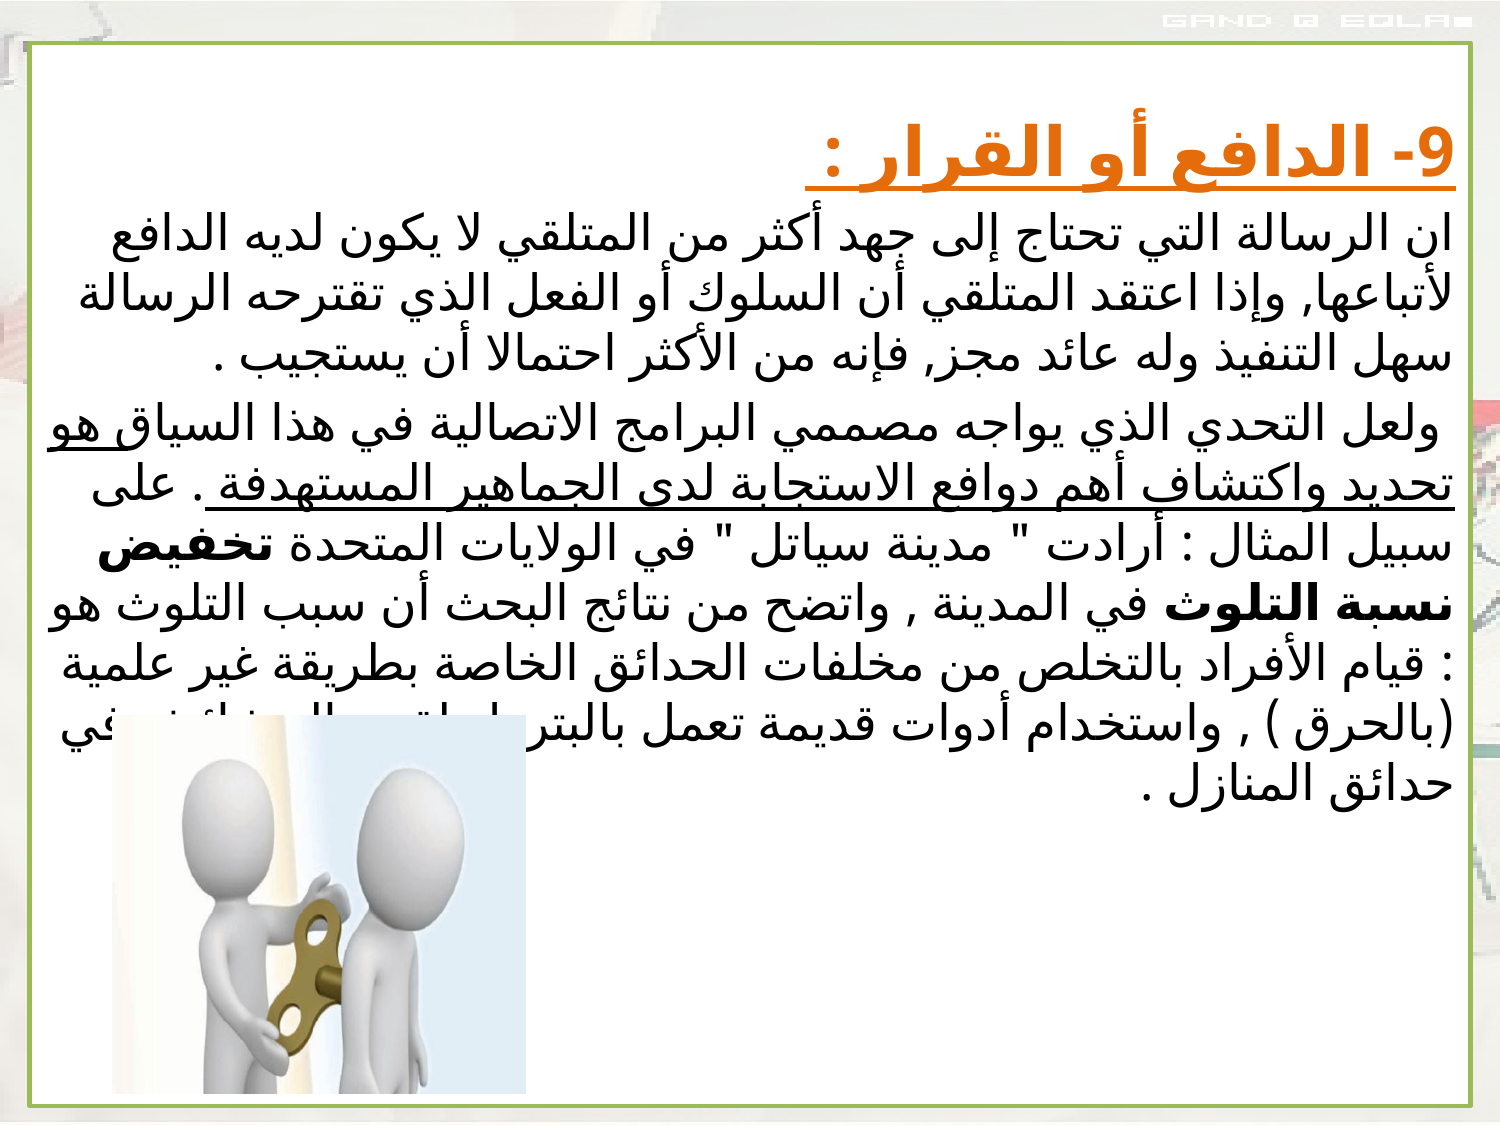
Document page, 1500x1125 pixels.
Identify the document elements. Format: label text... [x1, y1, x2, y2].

picture [111, 715, 526, 1095]
list 9- الدافع أو القرار : ان الرسالة التي تحتاج إلى جهد أكثر من المتلقي لا يكون لديه الدافع لأتباعها, وإذا اعتقد المتلقي أن السلوك أو الفعل الذي تقترحه الرسالة سهل التنفيذ وله عائد مجز, فإنه من الأكثر احتمالا أن يستجيب . ولعل التحدي الذي يواجه مصممي البرامج الاتصالية في هذا السياق هو تحديد واكتشاف أهم دوافع الاستجابة لدى الجماهير المستهدفة . على سبيل المثال : أرادت " مدينة سياتل " في الولايات المتحدة تخفيض نسبة التلوث في المدينة , واتضح من نتائج البحث أن سبب التلوث هو : قيام الأفراد بالتخلص من مخلفات الحدائق الخاصة بطريقة غير علمية (بالحرق ) , واستخدام أدوات قديمة تعمل بالبترول لقص الحشائش في حدائق المنازل . [27, 41, 1473, 1108]
